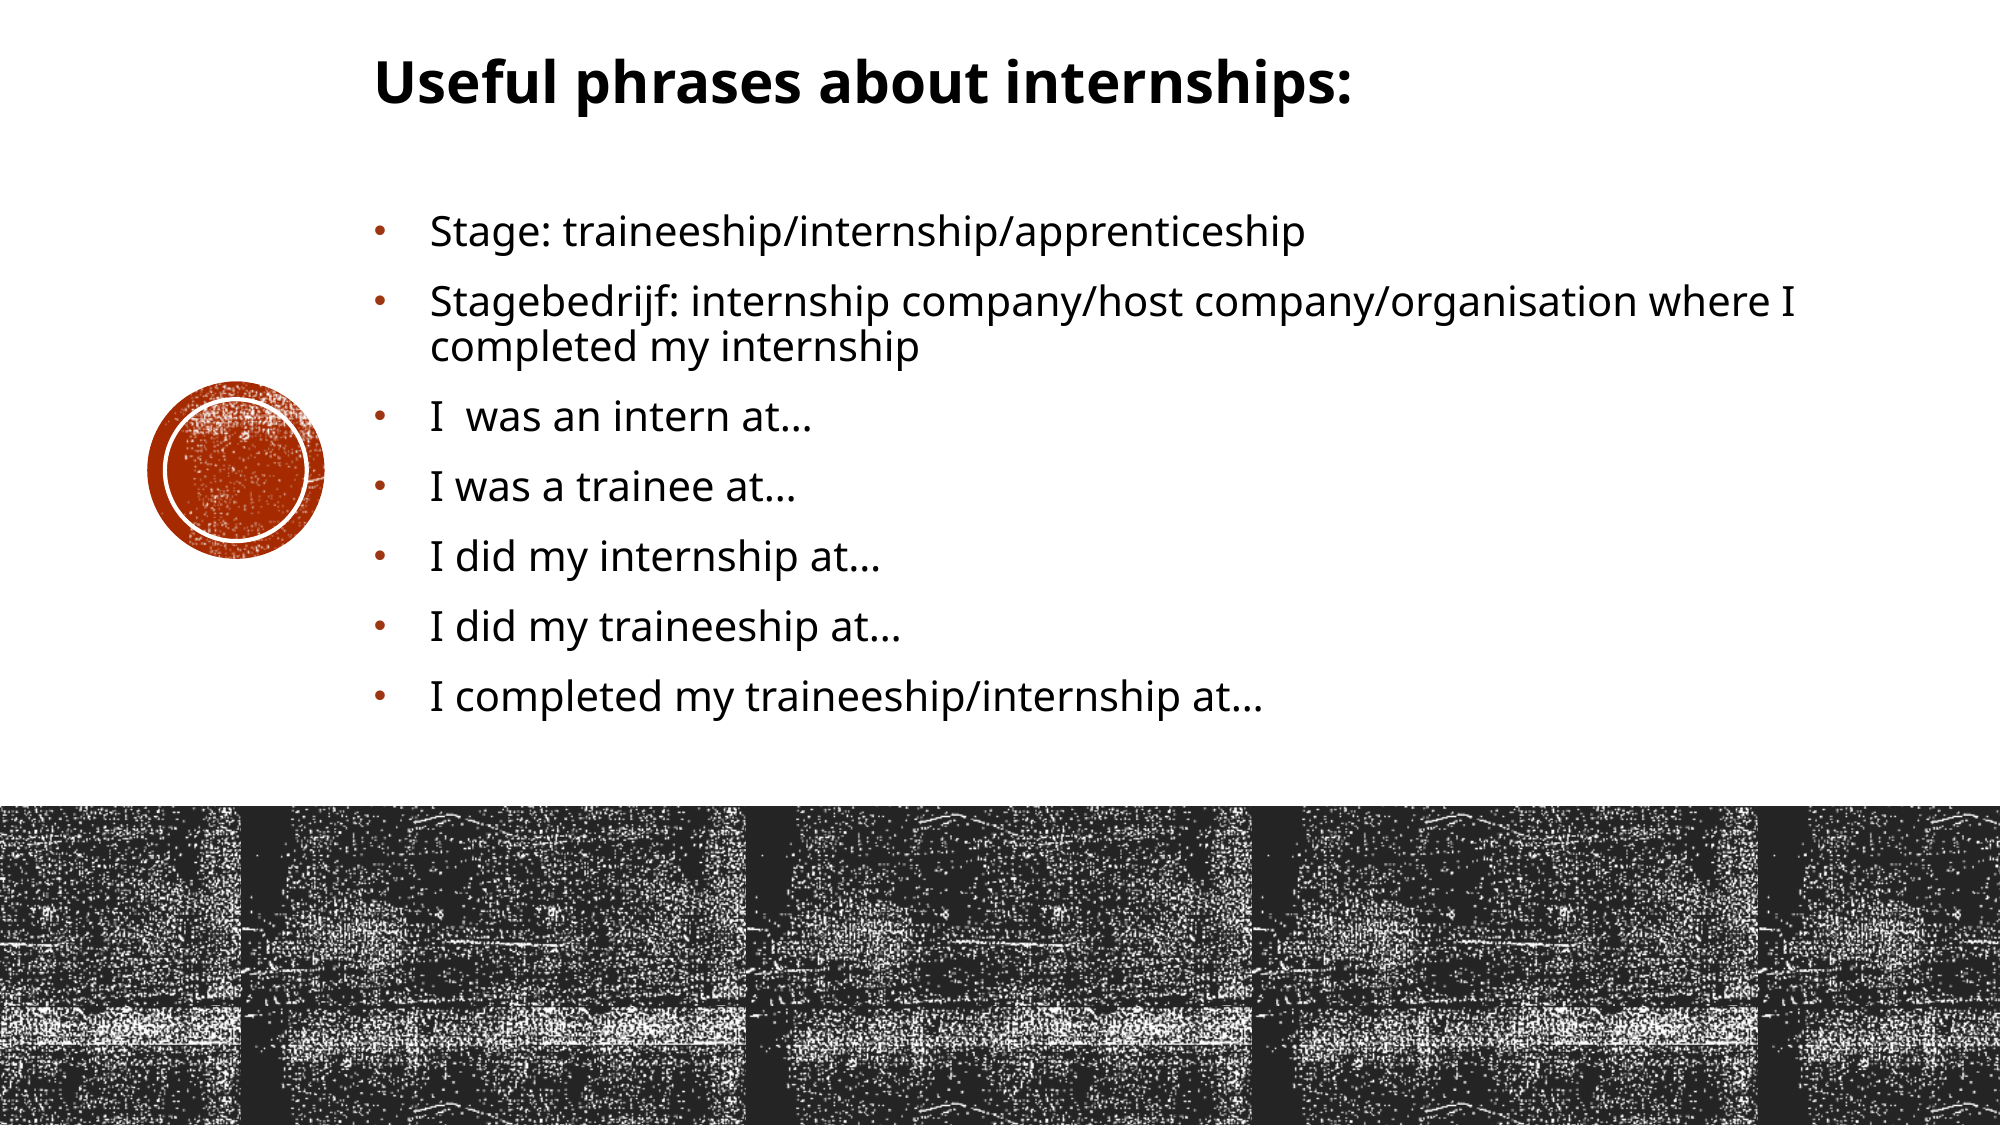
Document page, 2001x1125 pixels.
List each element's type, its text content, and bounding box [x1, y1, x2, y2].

list Useful phrases about internships: Stage: traineeship/internship/apprenticeship Stagebedrijf: internship company/host company/organisation where I completed my internship I was an intern at… I was a trainee at… I did my internship at… I did my traineeship at… I completed my traineeship/internship at… [358, 45, 1844, 888]
